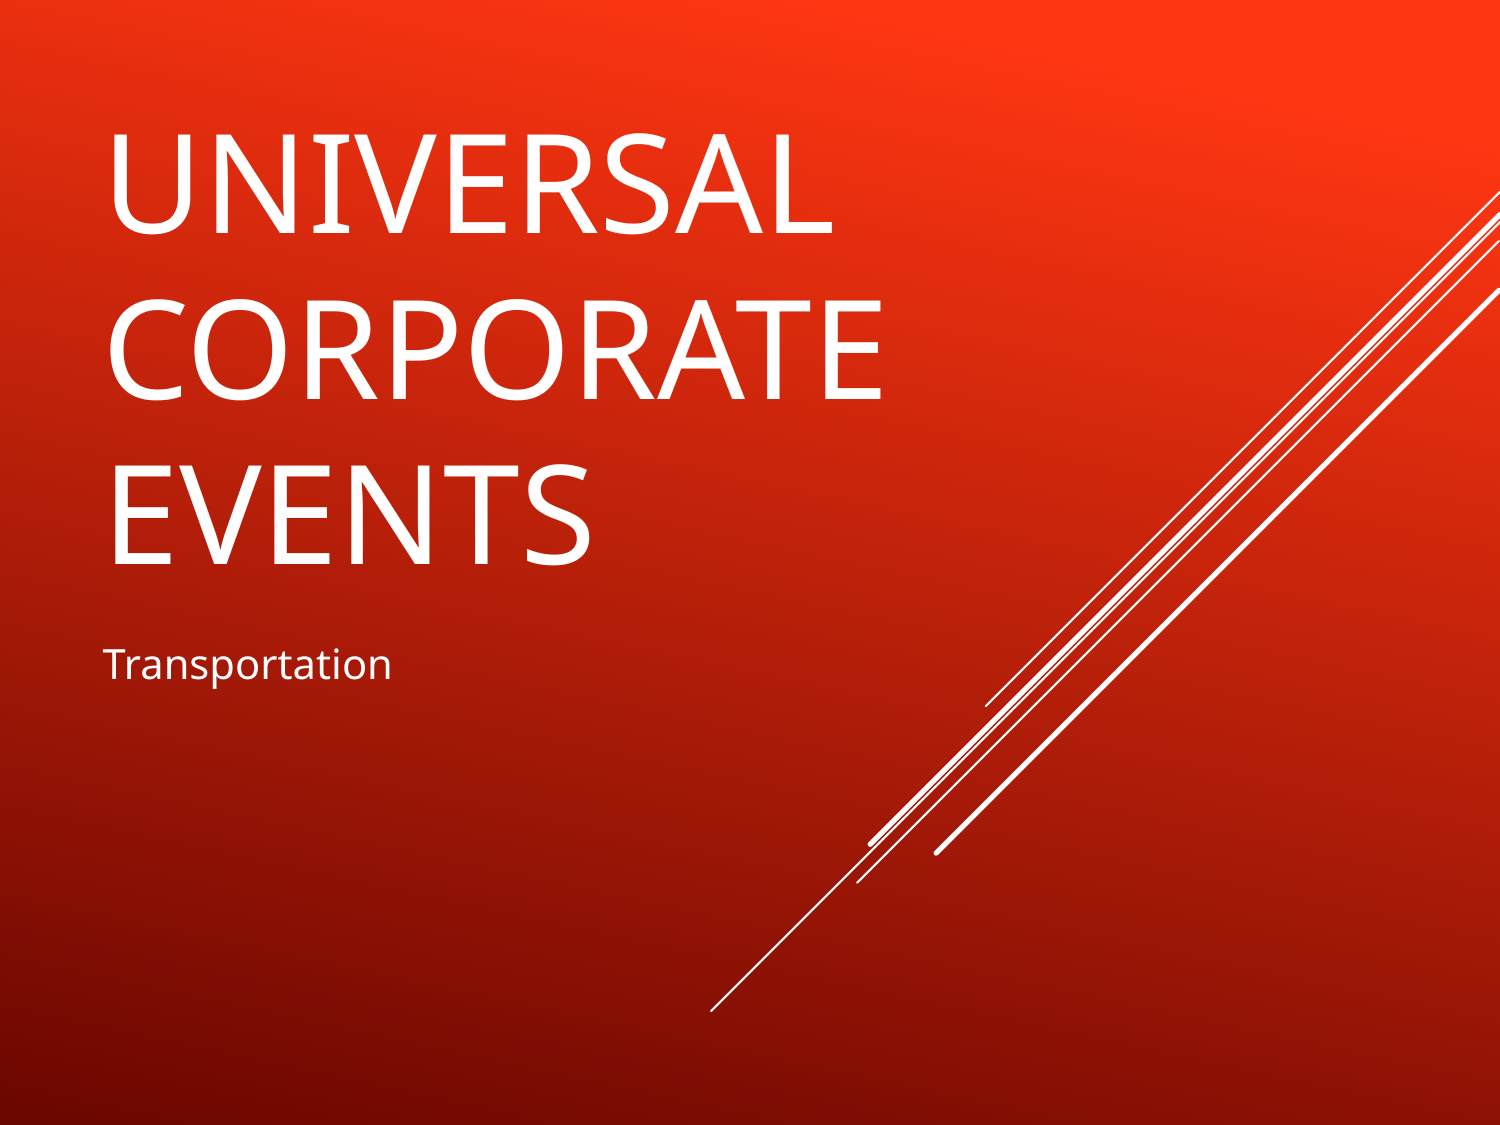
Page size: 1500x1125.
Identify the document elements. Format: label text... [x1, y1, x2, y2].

title Universal Corporate Events [87, 87, 1098, 600]
subtitle Transportation [87, 630, 901, 945]
